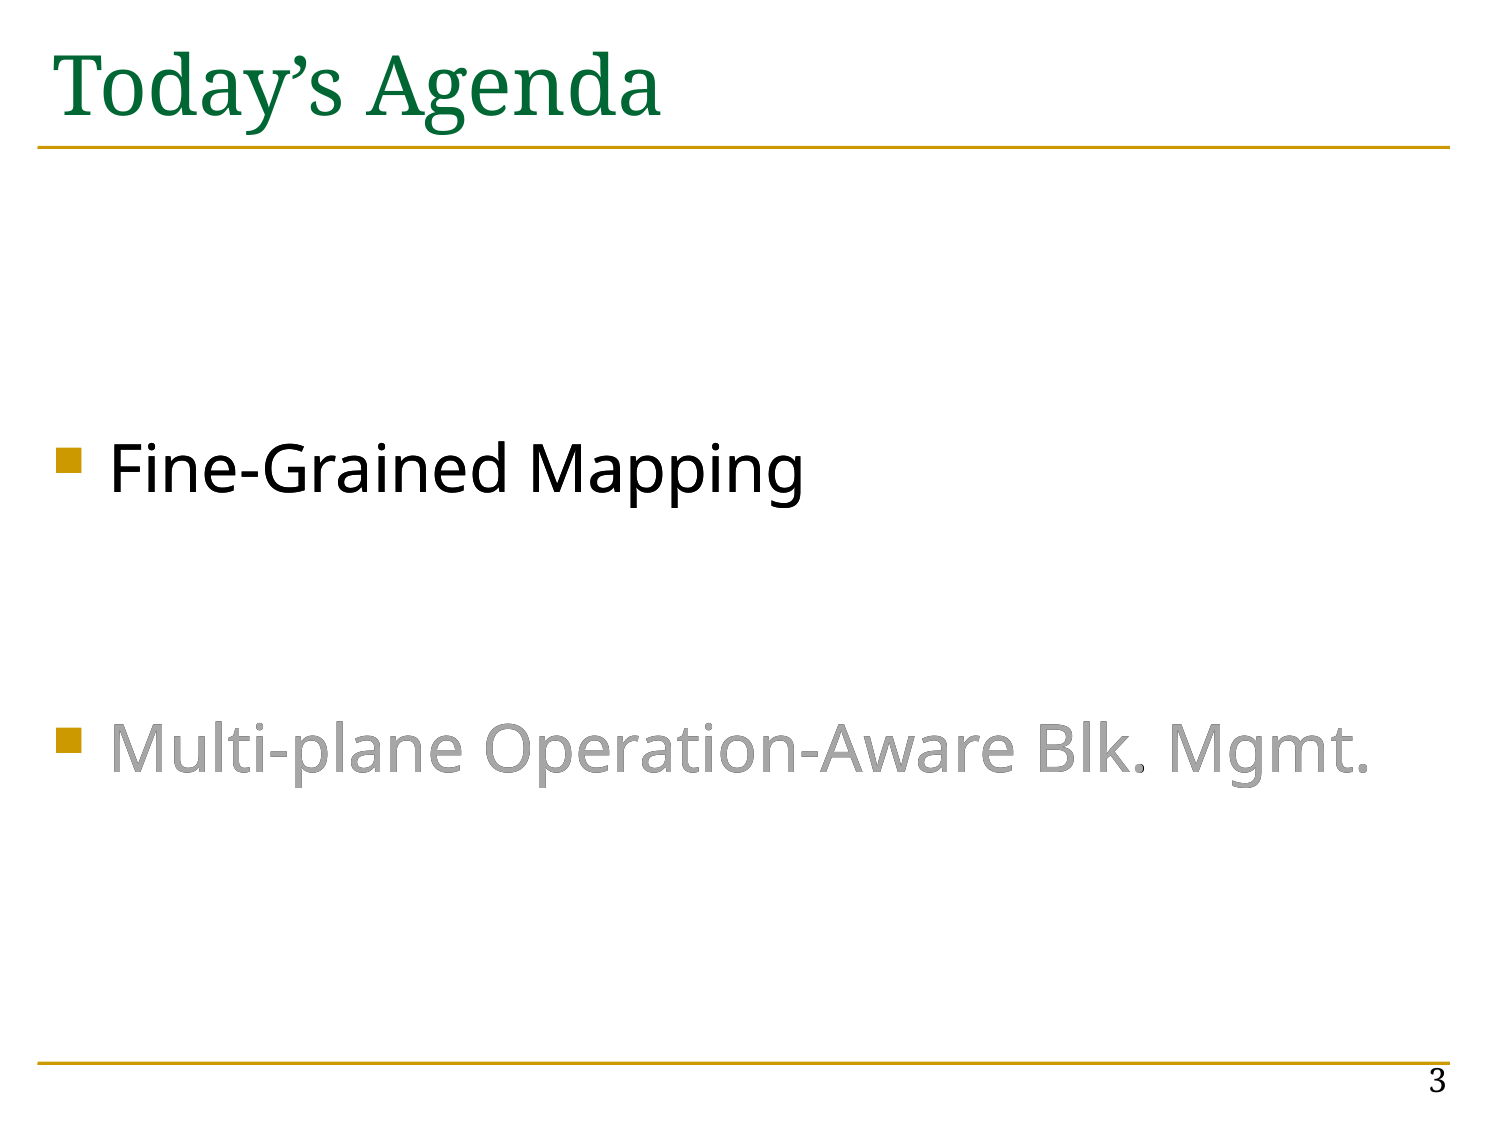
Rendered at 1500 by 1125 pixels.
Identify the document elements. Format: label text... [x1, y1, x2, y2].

slide_number 3 [1111, 1036, 1462, 1112]
title Today’s Agenda [37, 24, 1450, 149]
text_box Fine-Grained Mapping Multi-plane Operation-Aware Blk. Mgmt. [37, 149, 1450, 1063]
